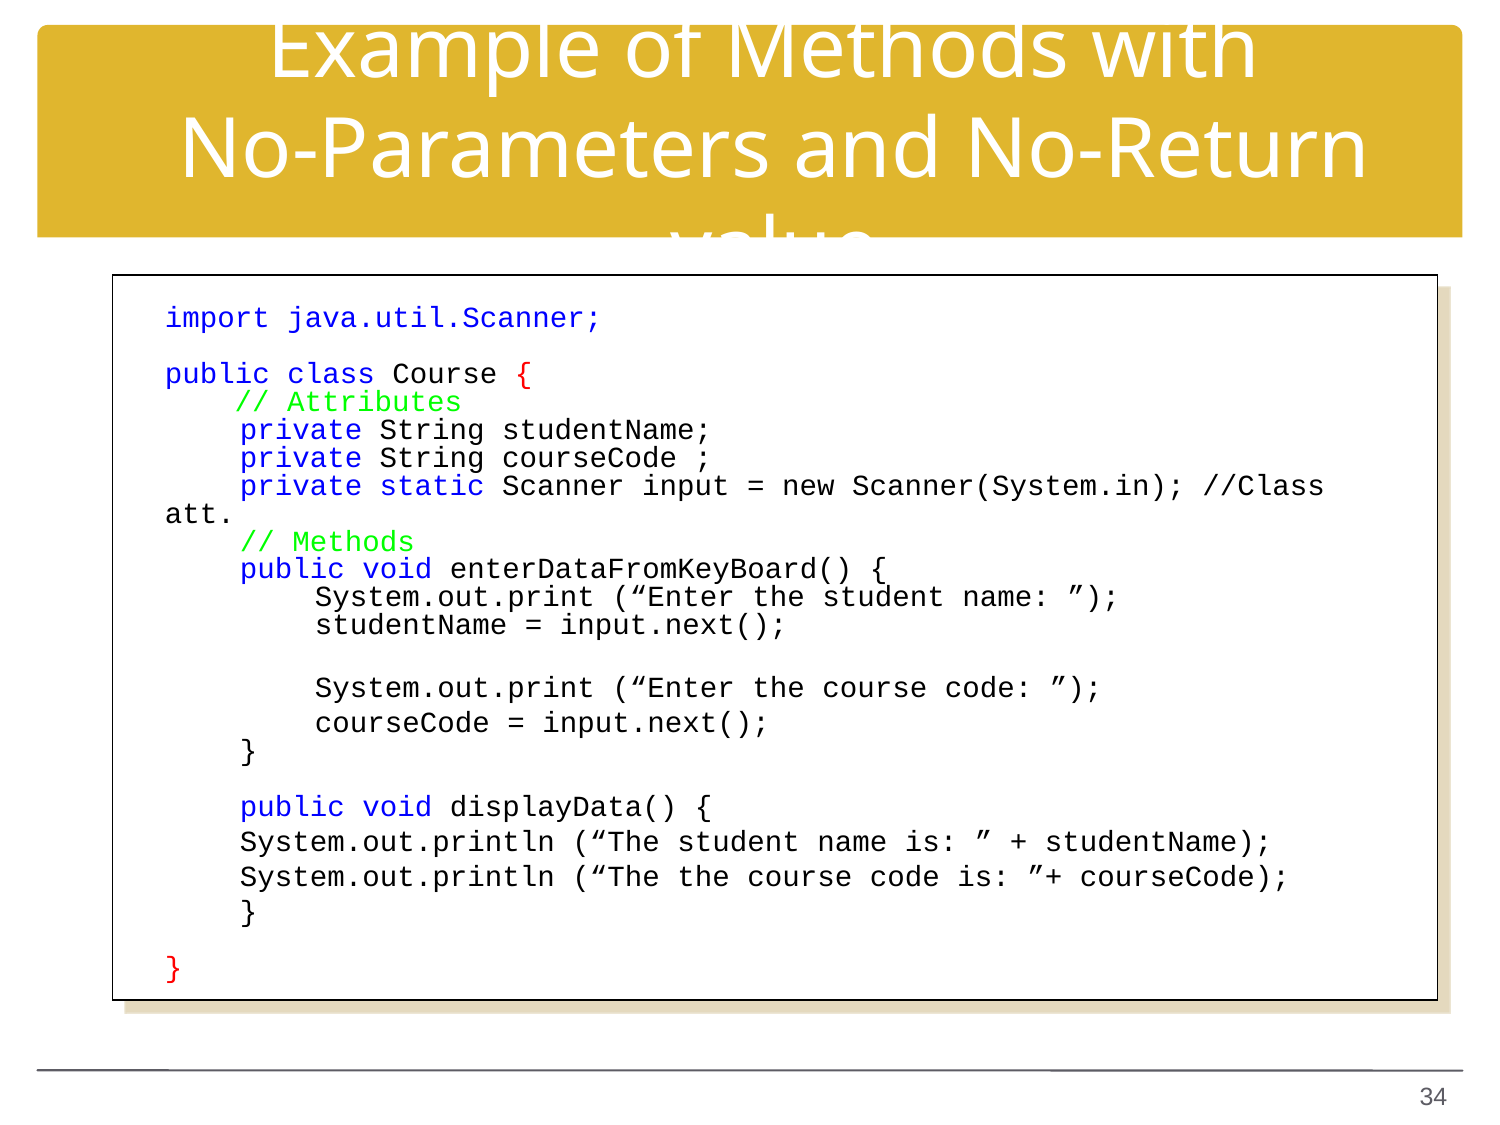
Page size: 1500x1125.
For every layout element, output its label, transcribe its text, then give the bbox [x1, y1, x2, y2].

text_box import java.util.Scanner; public class Course { // Attributes private String studentName; private String courseCode ; private static Scanner input = new Scanner(System.in); //Class att. // Methods public void enterDataFromKeyBoard() { System.out.print (“Enter the student name: ”); studentName = input.next(); System.out.print (“Enter the course code: ”); courseCode = input.next(); } public void displayData() { System.out.println (“The student name is: ” + studentName); System.out.println (“The the course code is: ”+ courseCode); } } [149, 297, 1425, 1047]
slide_number 34 [1112, 1069, 1463, 1123]
text_box [112, 275, 1438, 1000]
title Example of Methods with No-Parameters and No-Return value [49, 49, 1500, 238]
